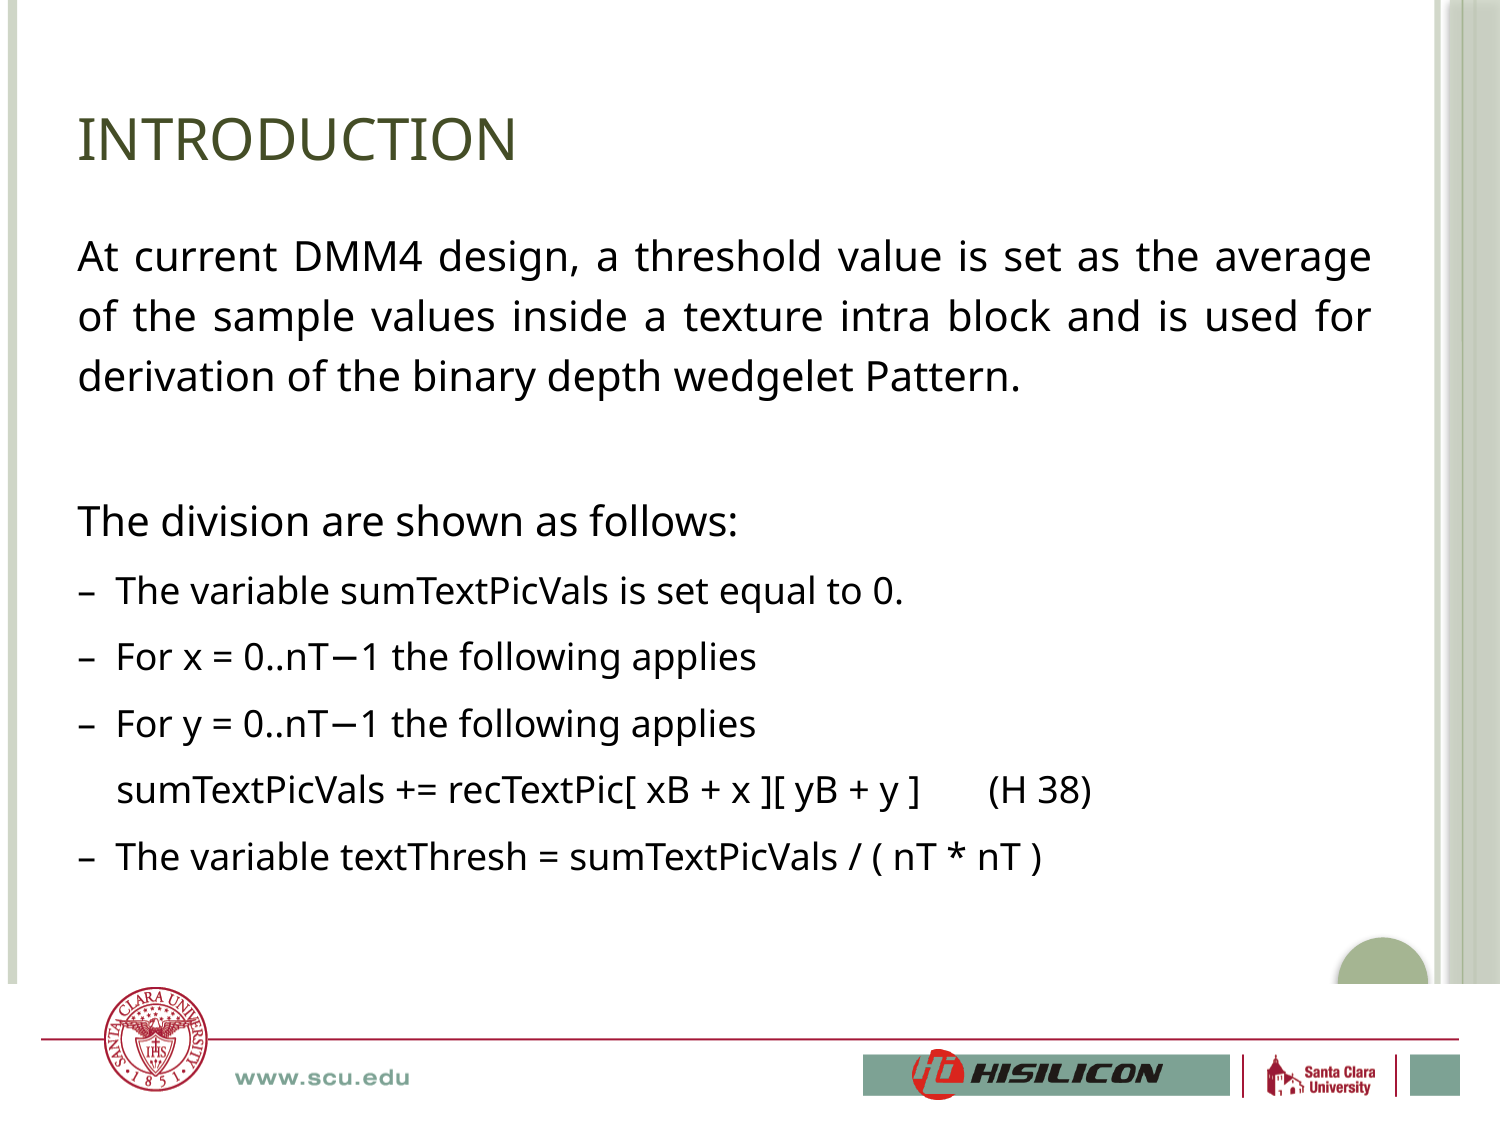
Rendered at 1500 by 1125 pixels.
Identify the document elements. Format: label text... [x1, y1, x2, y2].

picture [0, 984, 1500, 1125]
title Introduction [62, 50, 550, 180]
list At current DMM4 design, a threshold value is set as the average of the sample values inside a texture intra block and is used for derivation of the binary depth wedgelet Pattern. The division are shown as follows: – The variable sumTextPicVals is set equal to 0. – For x = 0..nT−1 the following applies – For y = 0..nT−1 the following applies sumTextPicVals += recTextPic[ xB + x ][ yB + y ] (H 38) – The variable textThresh = sumTextPicVals / ( nT * nT ) [62, 212, 1388, 938]
